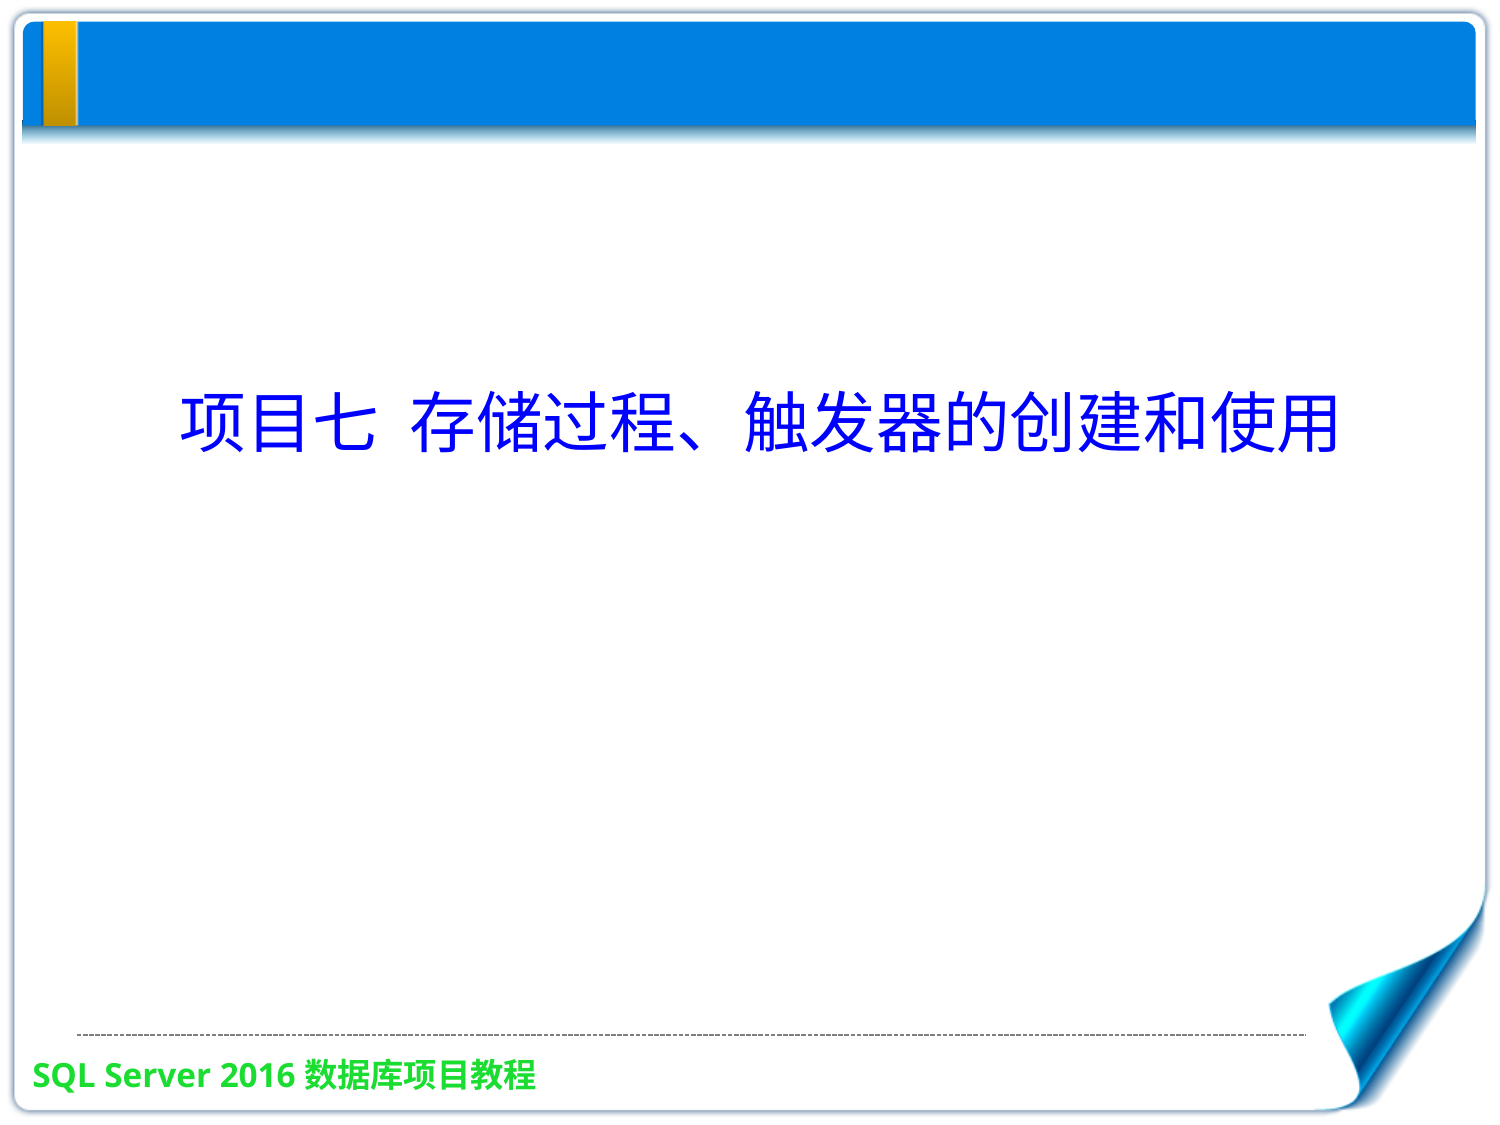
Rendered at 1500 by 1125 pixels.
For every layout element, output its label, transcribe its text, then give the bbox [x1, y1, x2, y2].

picture [0, 0, 1500, 1125]
subtitle 项目七 存储过程、触发器的创建和使用 [159, 373, 1365, 528]
